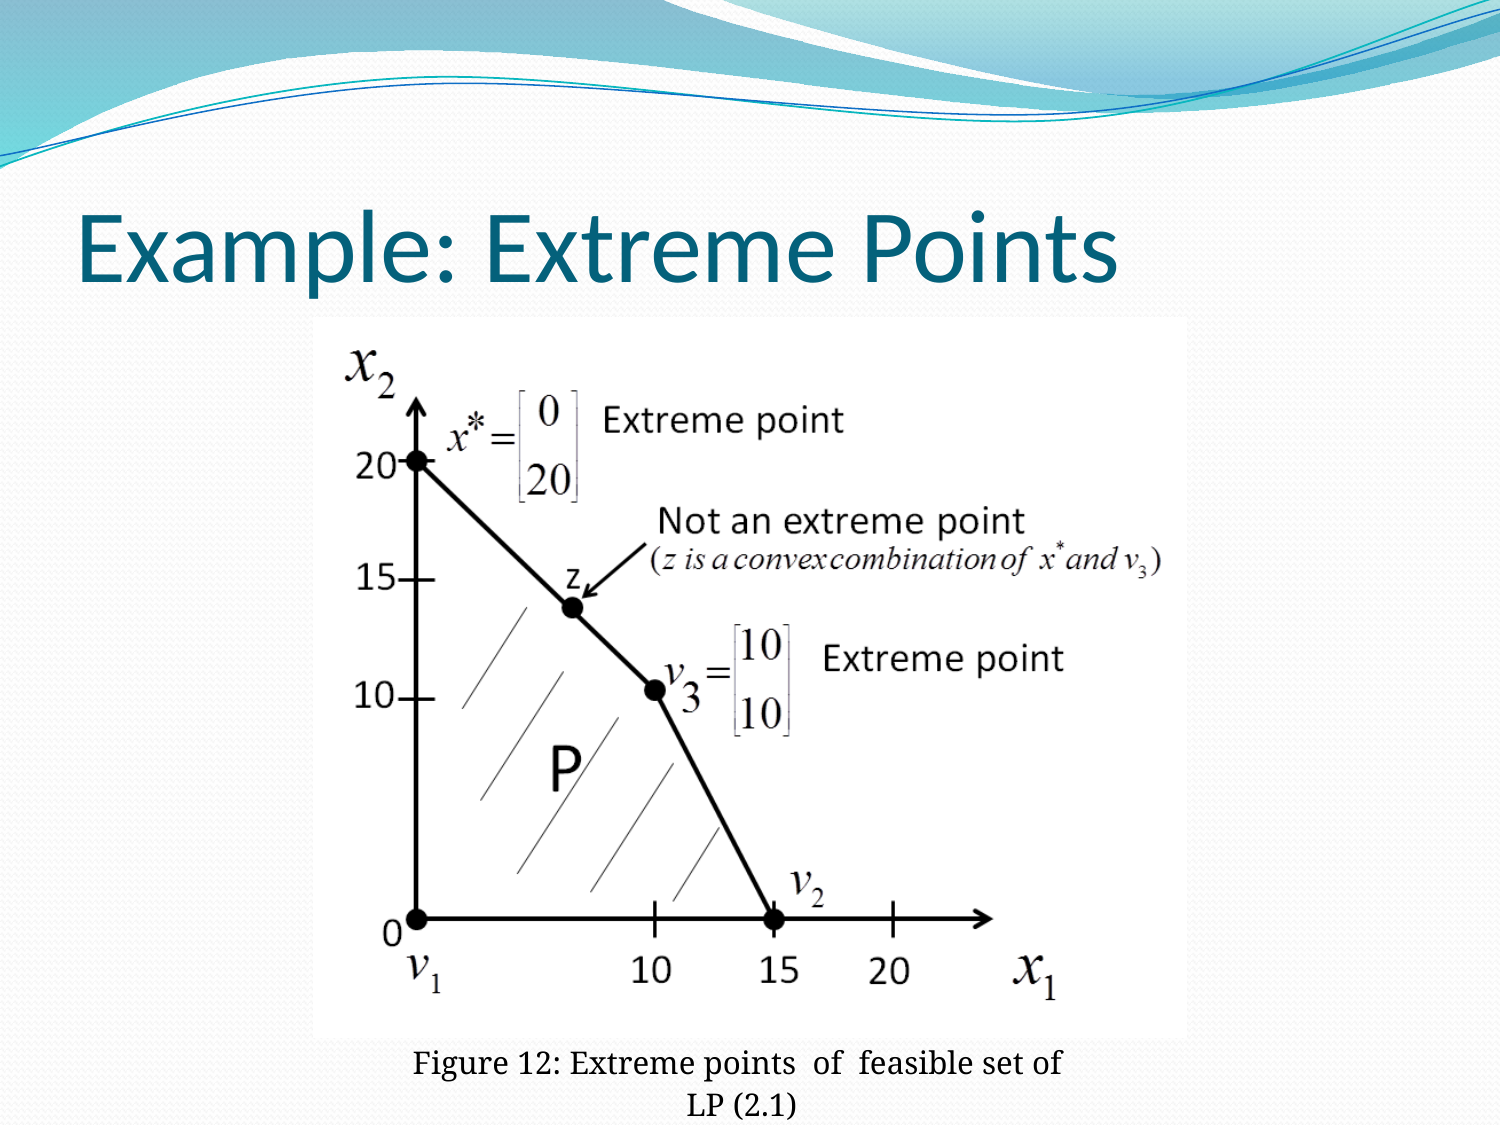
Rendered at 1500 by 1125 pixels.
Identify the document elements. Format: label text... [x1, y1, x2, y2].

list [312, 317, 1187, 1038]
title Example: Extreme Points [75, 115, 1425, 303]
table_header Figure 12: Extreme points of feasible set of LP (2.1) [382, 1051, 1102, 1125]
